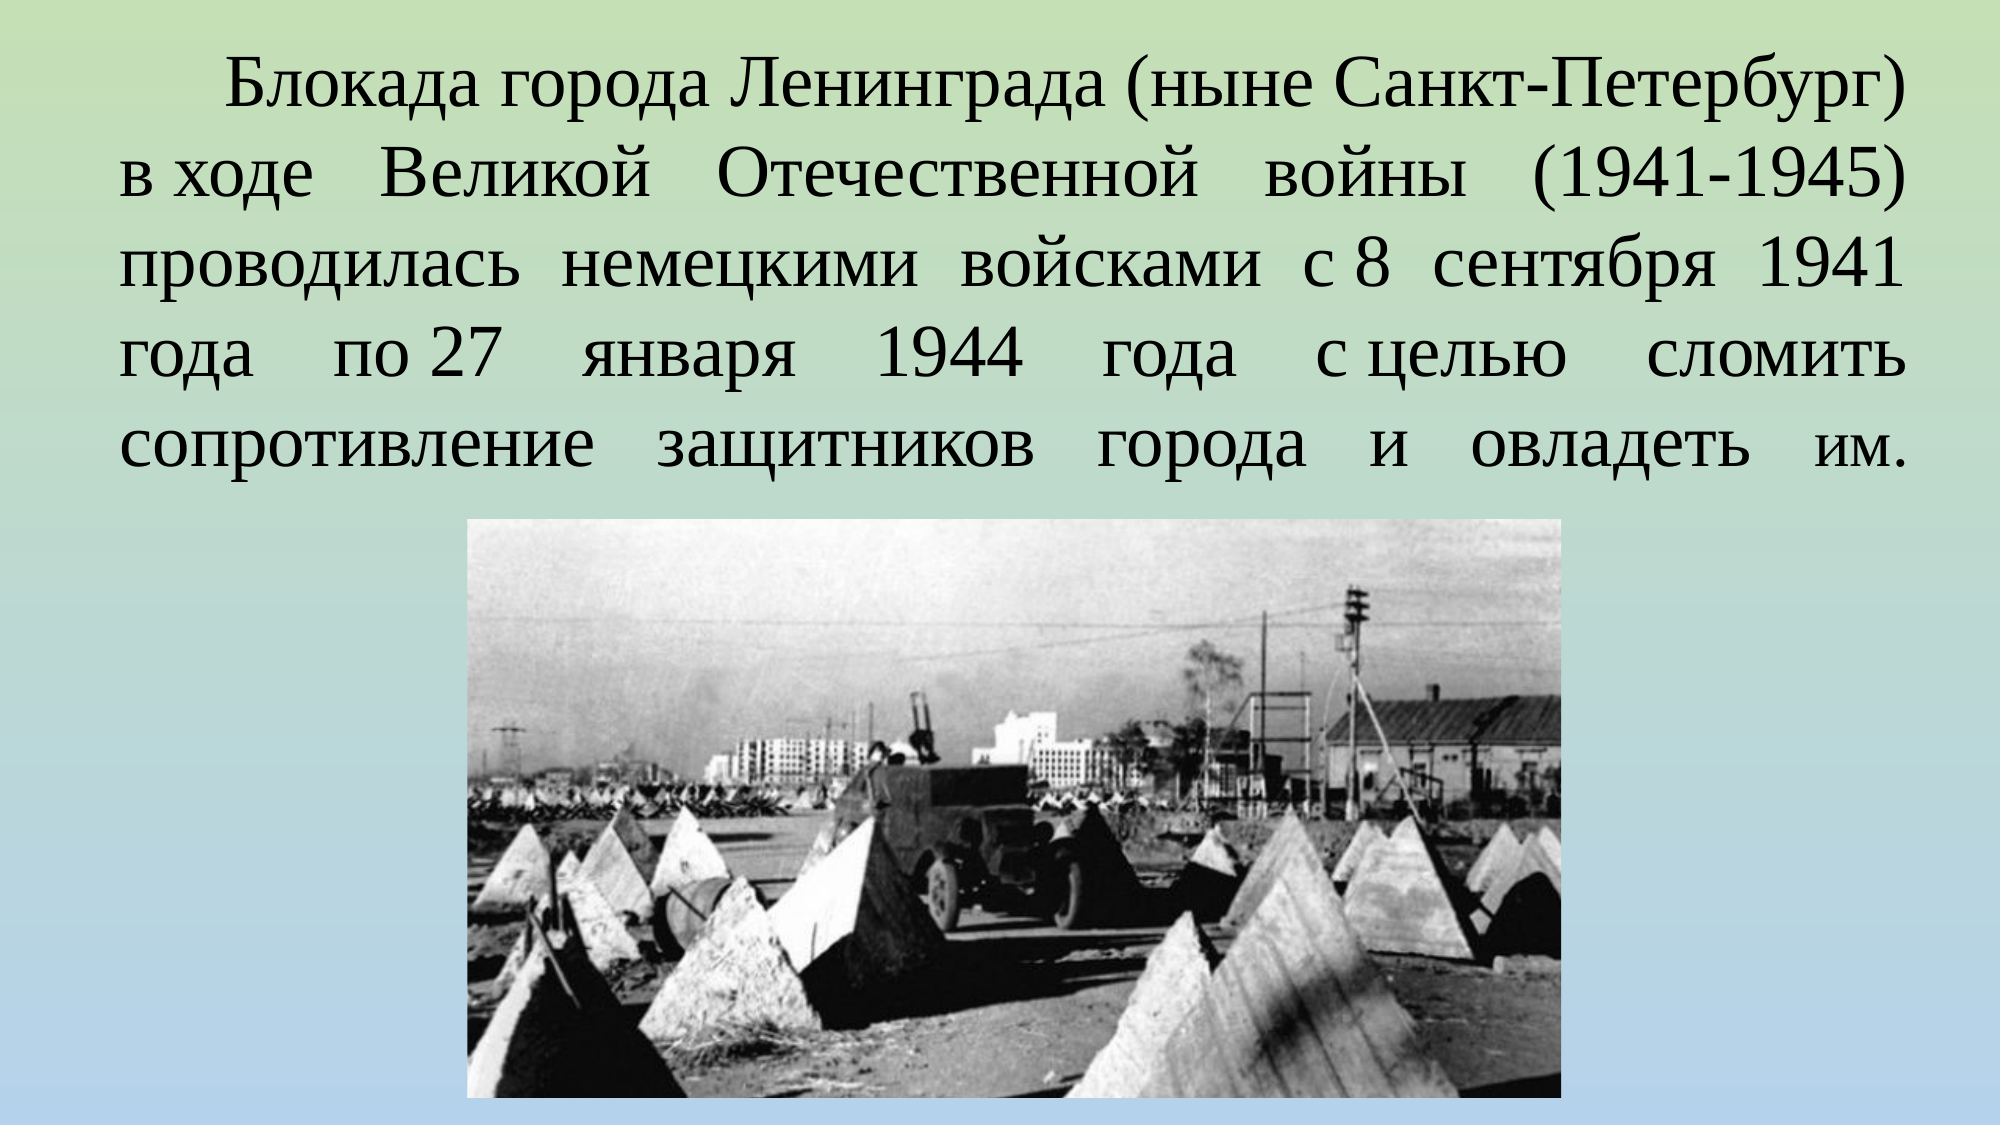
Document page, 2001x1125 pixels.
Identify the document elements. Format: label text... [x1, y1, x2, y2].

text_box Блокада города Ленинграда (ныне Санкт-Петербург) в ходе Великой Отечественной войны (1941-1945) проводилась немецкими войсками с 8 сентября 1941 года по 27 января 1944 года с целью сломить сопротивление защитников города и овладеть им. [104, 24, 1924, 649]
picture [467, 519, 1562, 1098]
